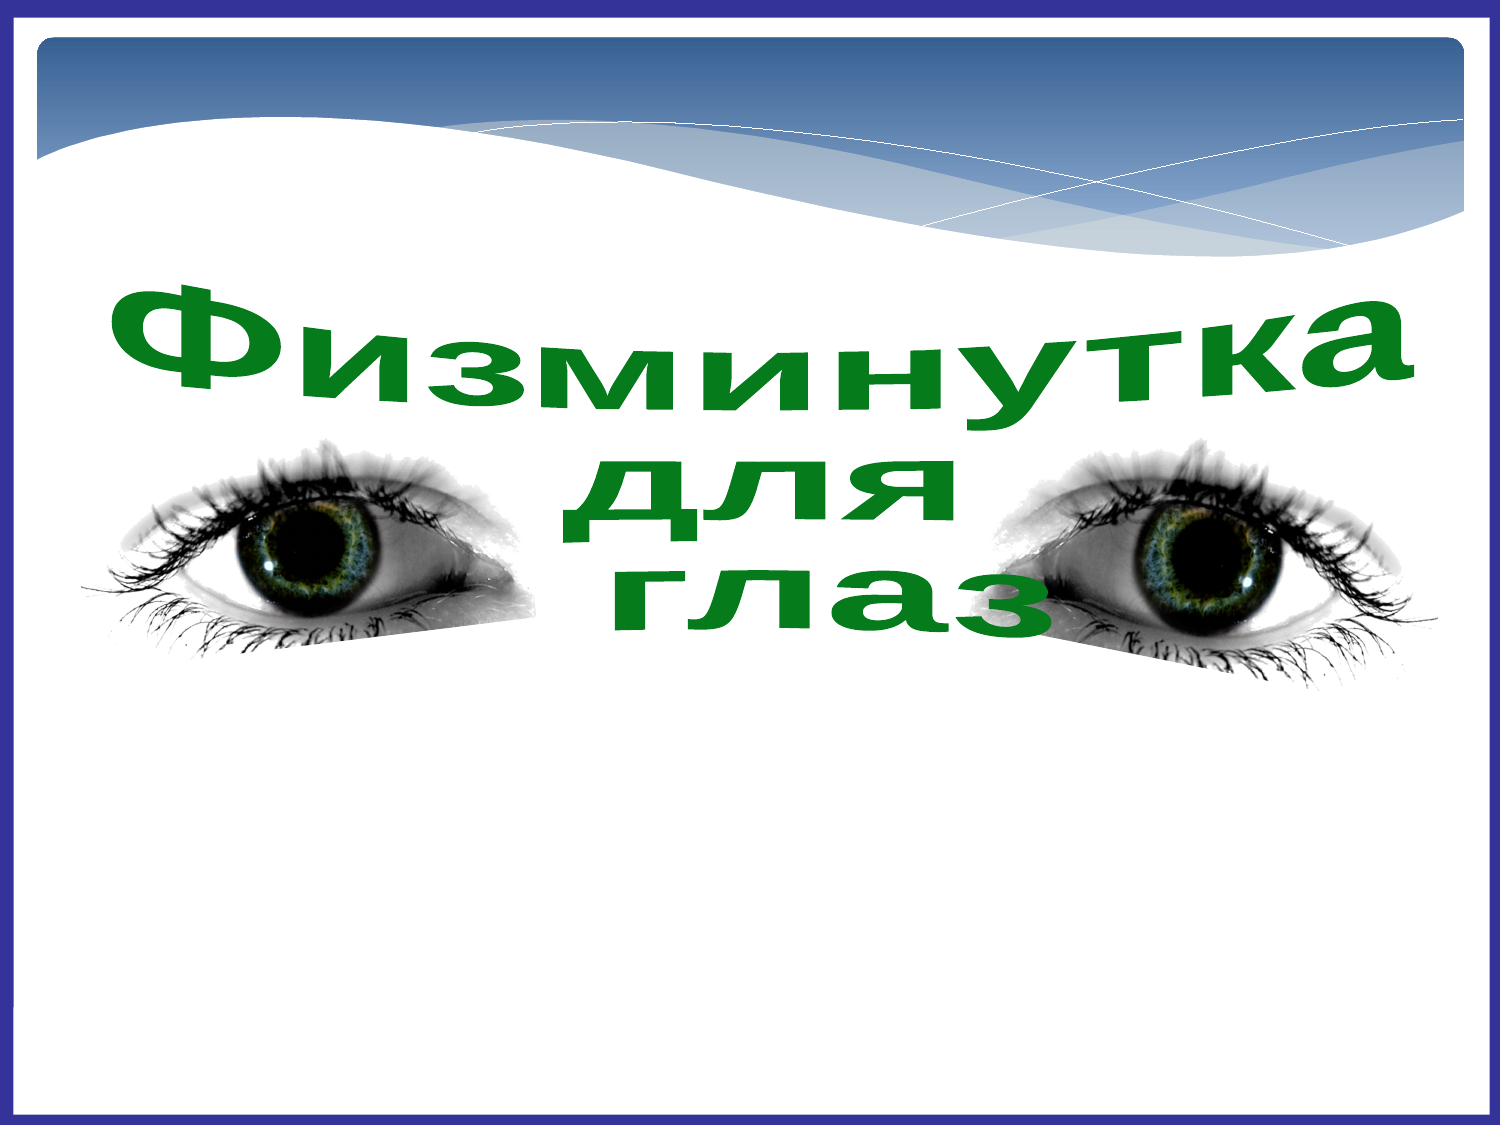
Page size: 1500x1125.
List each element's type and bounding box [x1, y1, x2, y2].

picture [65, 405, 537, 672]
picture [967, 389, 1466, 712]
